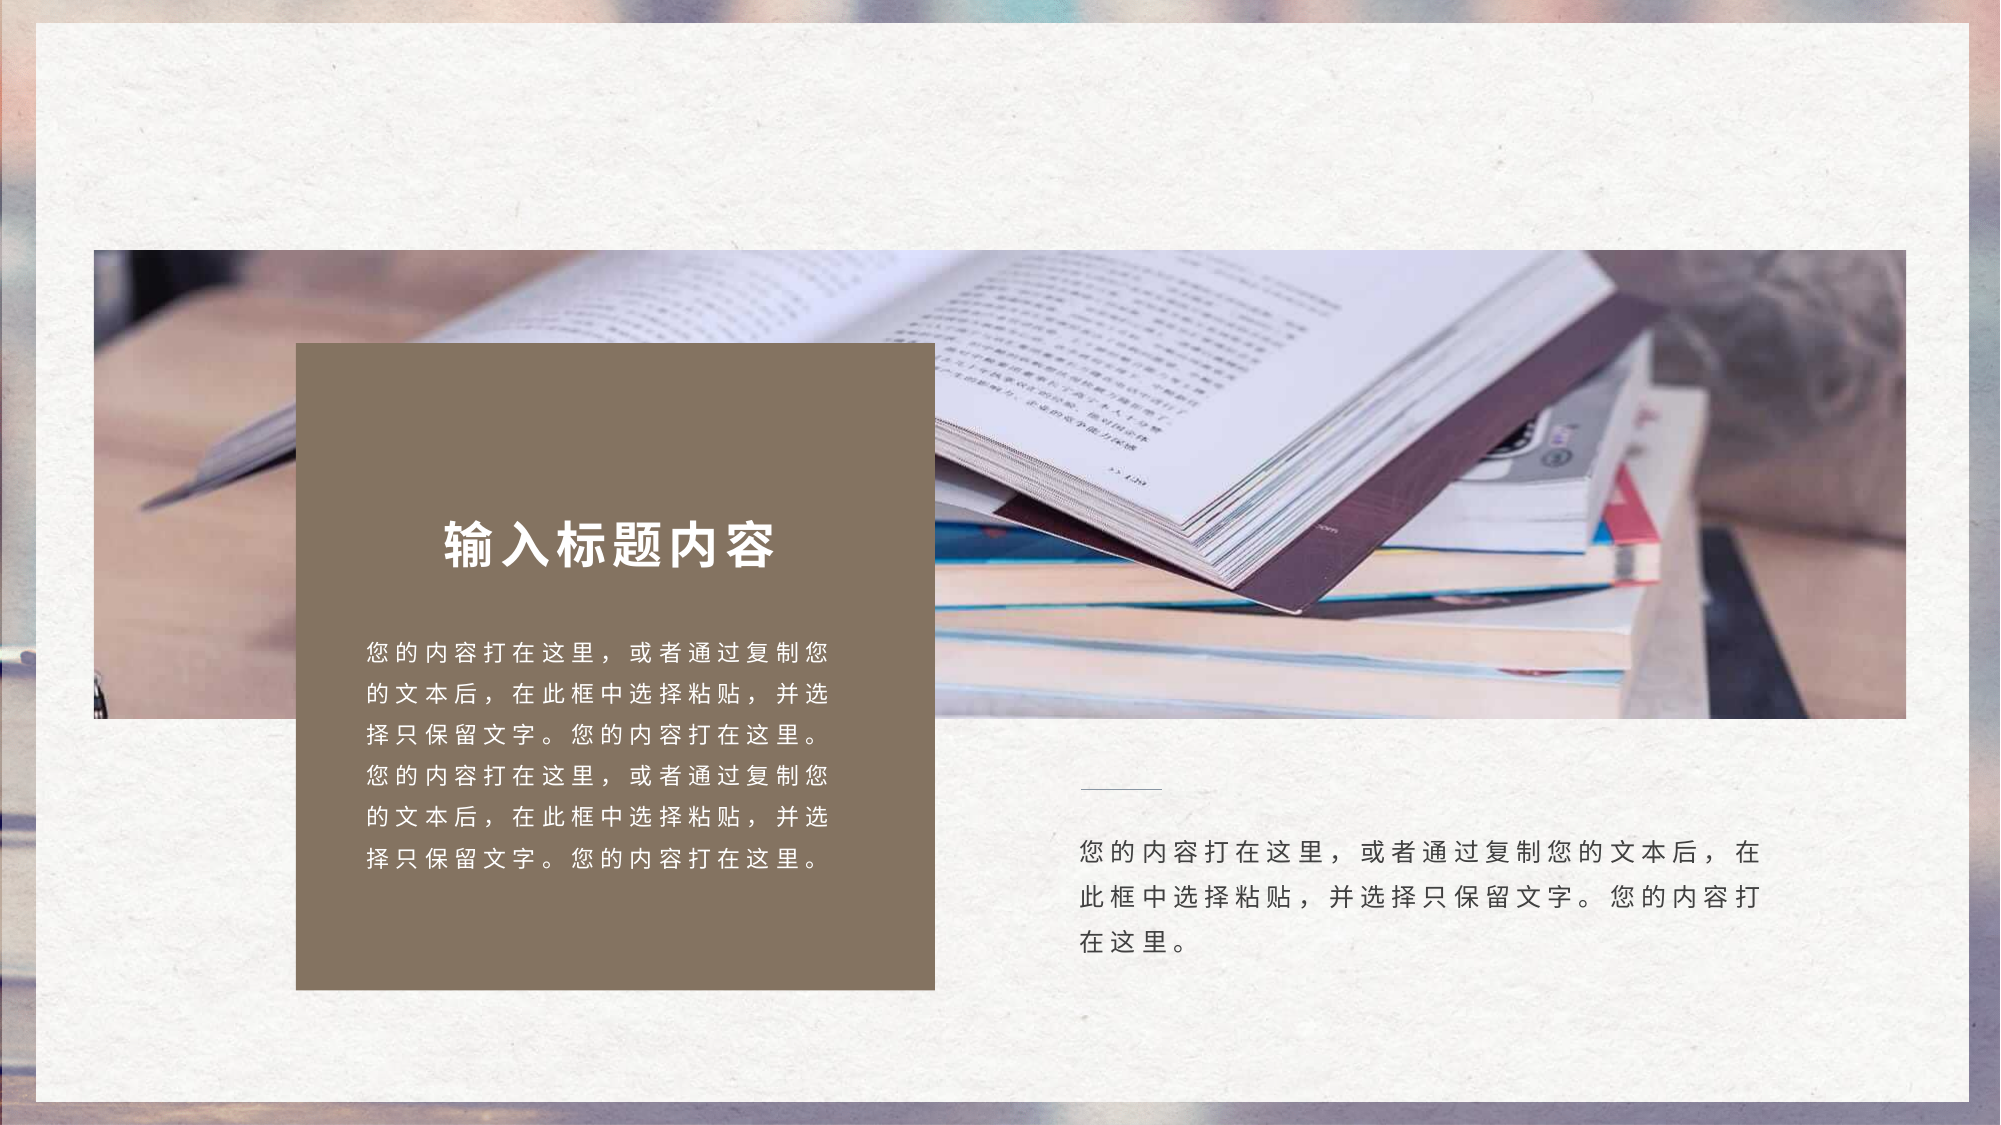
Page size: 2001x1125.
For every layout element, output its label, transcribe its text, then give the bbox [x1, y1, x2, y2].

text_box [295, 342, 936, 991]
text_box 输入标题内容 [429, 495, 900, 588]
text_box 您的内容打在这里，或者通过复制您的文本后，在此框中选择粘贴，并选择只保留文字。您的内容打在这里。您的内容打在这里，或者通过复制您的文本后，在此框中选择粘贴，并选择只保留文字。您的内容打在这里。 [352, 617, 867, 962]
picture [0, 0, 2000, 1125]
text_box [93, 249, 1907, 720]
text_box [1064, 789, 1795, 966]
